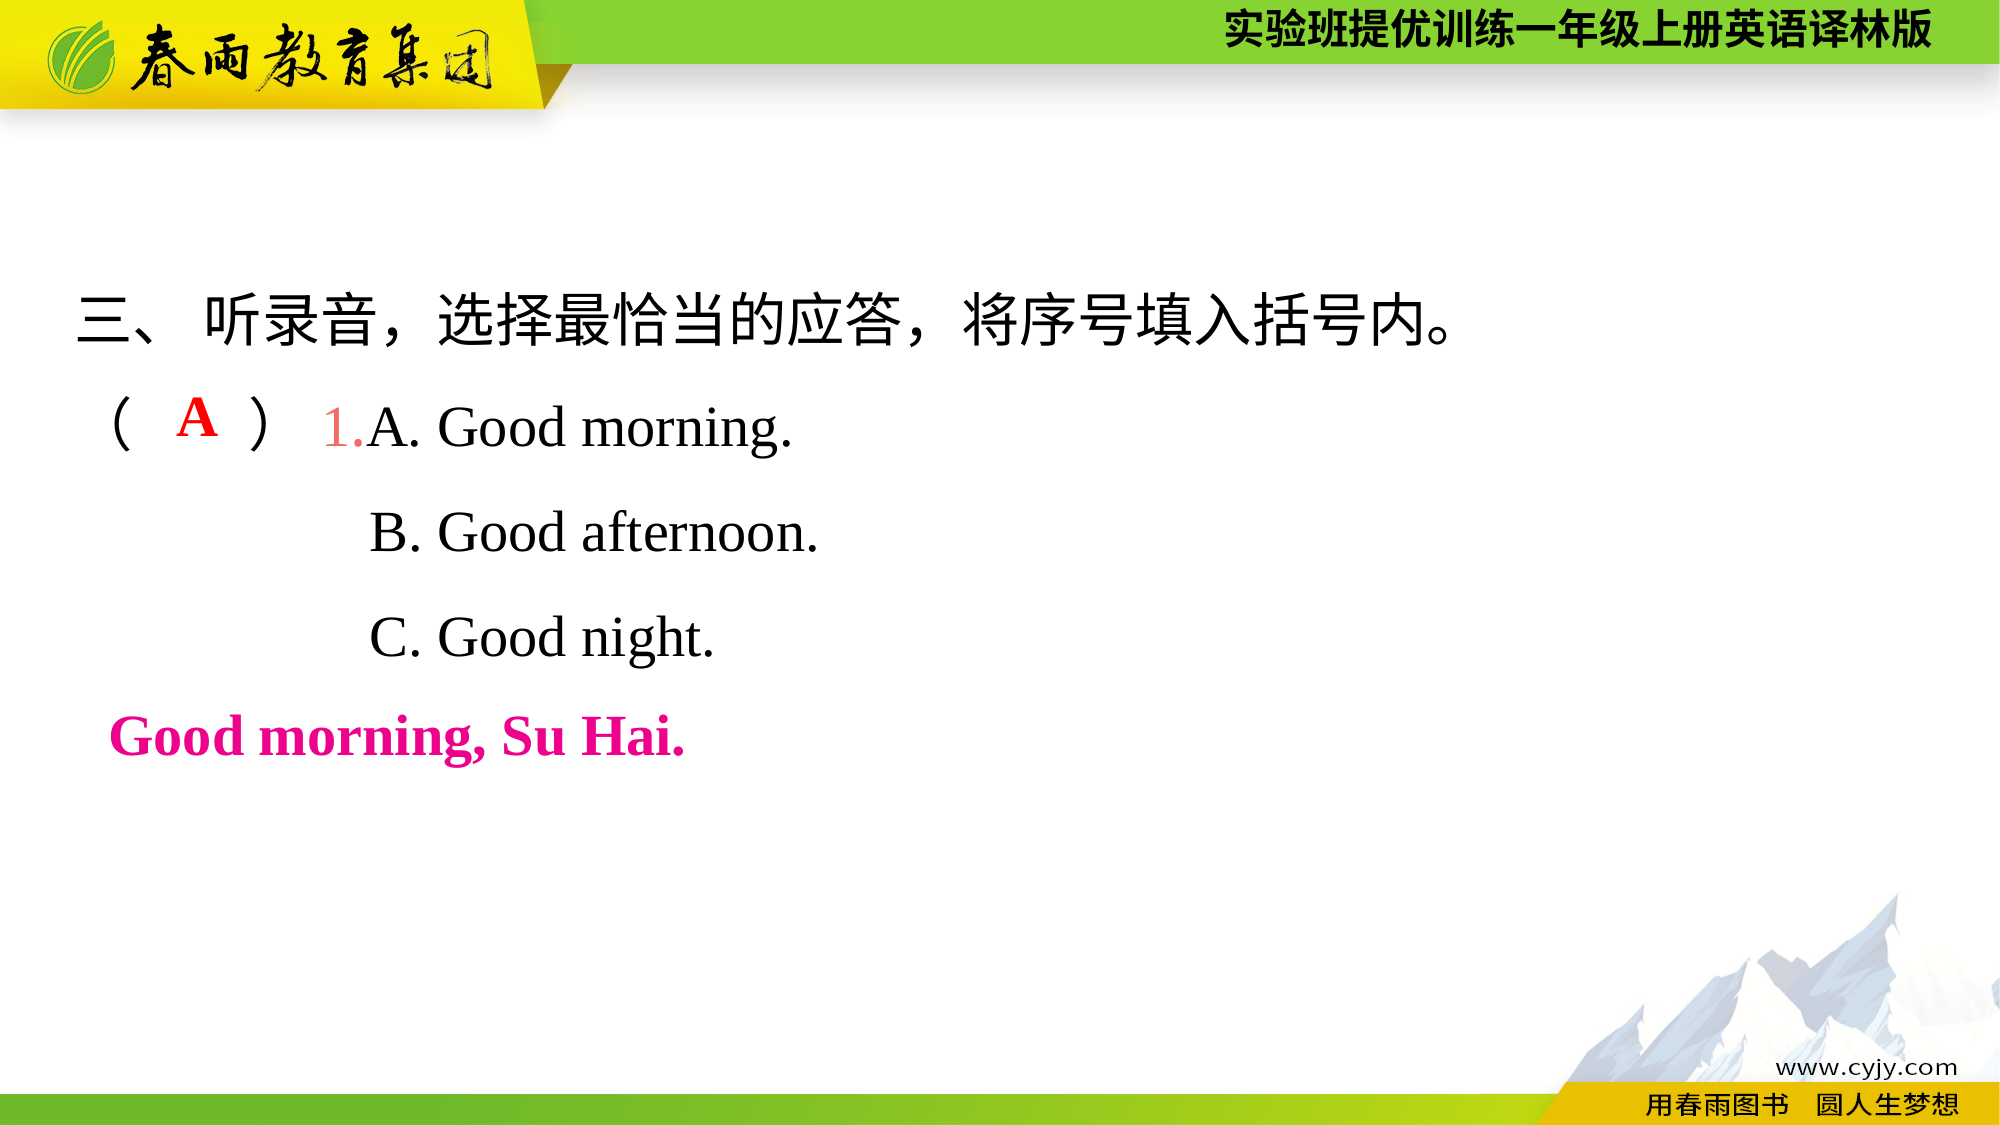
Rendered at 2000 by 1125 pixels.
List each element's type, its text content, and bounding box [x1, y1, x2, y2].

picture [0, 0, 2000, 1125]
text_box A [161, 370, 234, 456]
text_box Good morning, Su Hai. [93, 689, 702, 774]
list 三、 听录音，选择最恰当的应答，将序号填入括号内。 （ ）1.A. Good morning. B. Good afternoon. C. Good night. [59, 240, 1944, 668]
